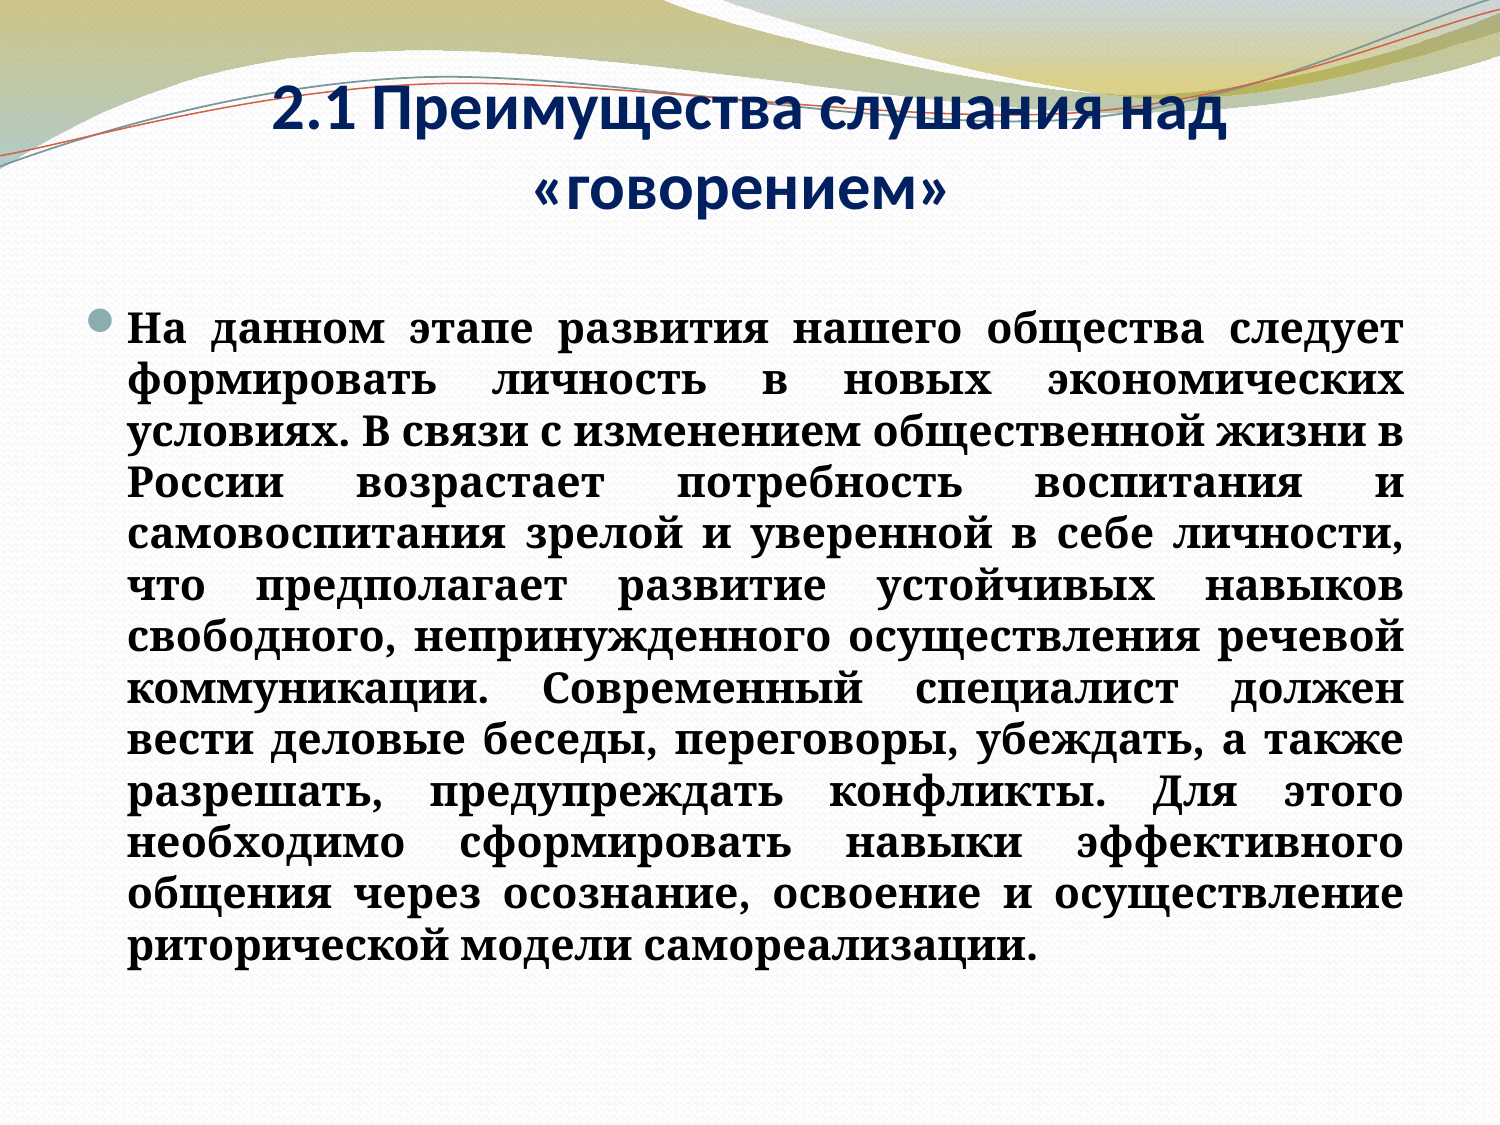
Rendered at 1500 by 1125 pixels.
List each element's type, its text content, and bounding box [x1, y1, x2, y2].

list На данном этапе развития нашего общества следует формировать личность в новых экономических условиях. В связи с изменением общественной жизни в России возрастает потребность воспитания и самовоспитания зрелой и уверенной в себе личности, что предполагает развитие устойчивых навыков свободного, непринужденного осуществления речевой коммуникации. Современный специалист должен вести деловые беседы, переговоры, убеждать, а также разрешать, предупреждать конфликты. Для этого необходимо сформировать навыки эффективного общения через осознание, освоение и осуществление риторической модели самореализации. [70, 292, 1421, 1013]
title 2.1 Преимущества слушания над «говорением» [75, 115, 1425, 303]
